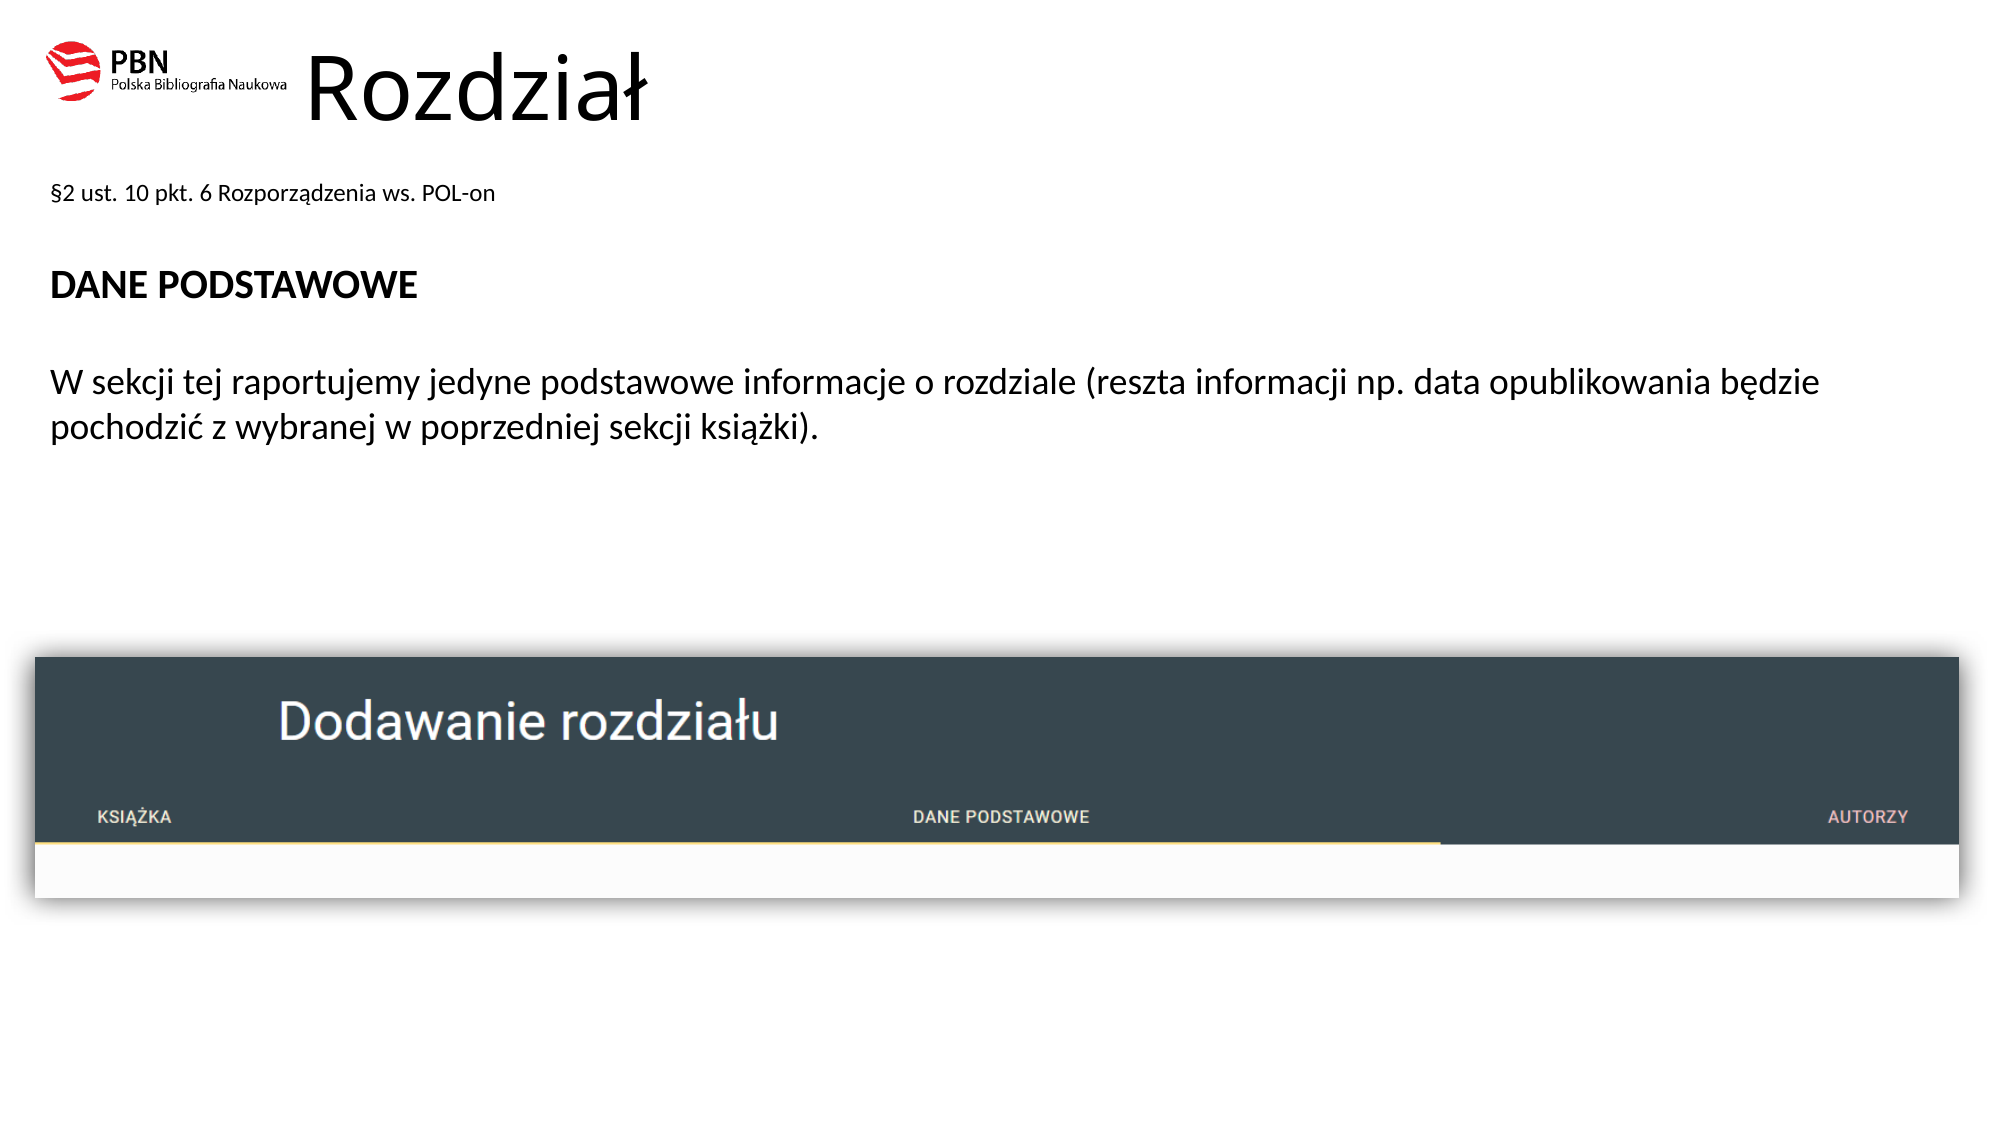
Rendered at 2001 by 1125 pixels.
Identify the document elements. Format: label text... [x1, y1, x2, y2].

text_box Rozdział [288, 0, 2000, 201]
text_box §2 ust. 10 pkt. 6 Rozporządzenia ws. POL-on DANE PODSTAWOWE W sekcji tej raportujemy jedyne podstawowe informacje o rozdziale (reszta informacji np. data opublikowania będzie pochodzić z wybranej w poprzedniej sekcji książki). [1299, 201, 1977, 637]
text_box §2 ust. 10 pkt. 6 Rozporządzenia ws. POL-on DANE PODSTAWOWE W sekcji tej raportujemy jedyne podstawowe informacje o rozdziale (reszta informacji np. data opublikowania będzie pochodzić z wybranej w poprzedniej sekcji książki). [35, 201, 504, 637]
picture [44, 39, 289, 105]
picture [34, 657, 1959, 898]
